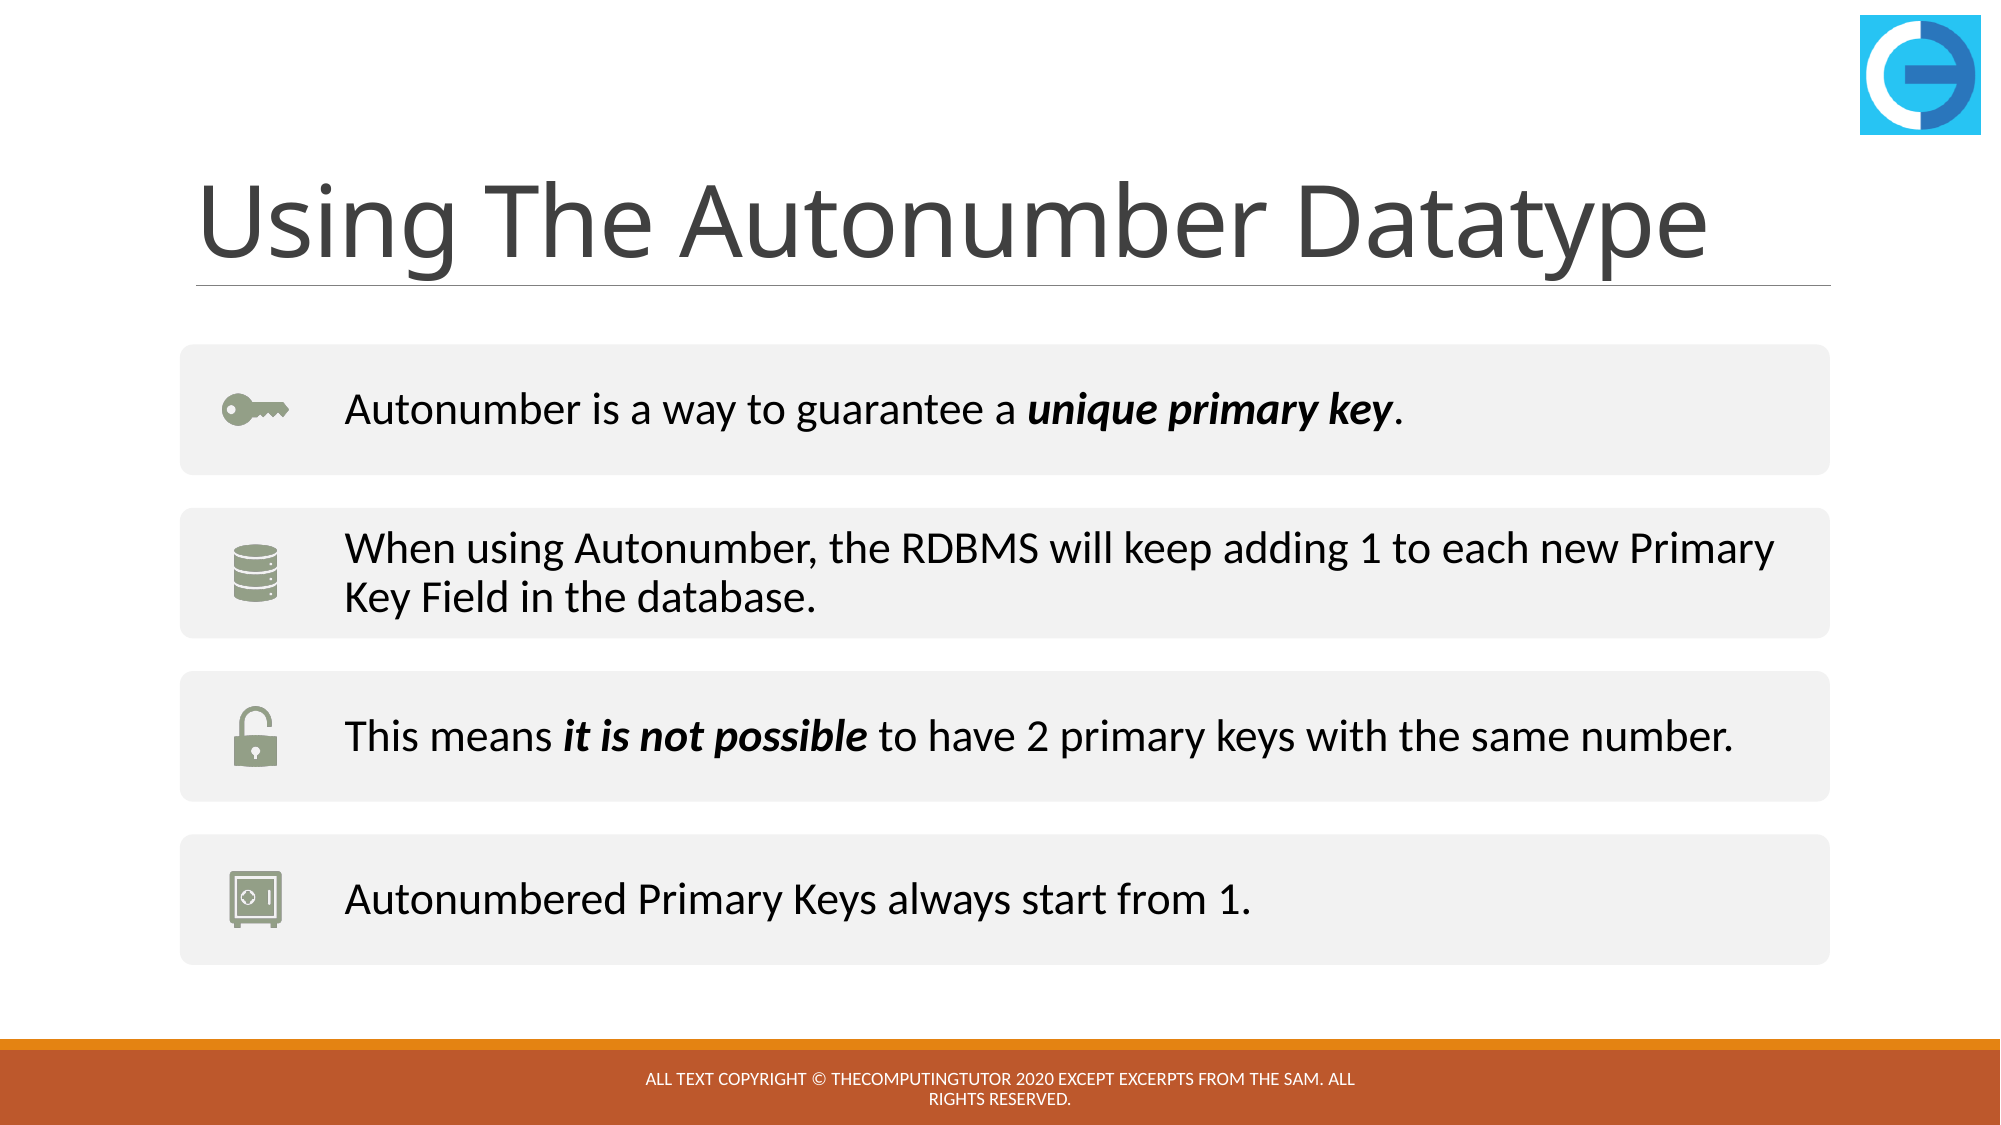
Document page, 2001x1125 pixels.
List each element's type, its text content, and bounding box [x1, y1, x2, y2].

picture [1860, 15, 1981, 135]
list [179, 343, 1831, 966]
title Using The Autonumber Datatype [180, 47, 1830, 285]
footer All text copyright © TheComputingTutor 2020 except excerpts from the SAM. All rights Reserved. [604, 1059, 1396, 1120]
